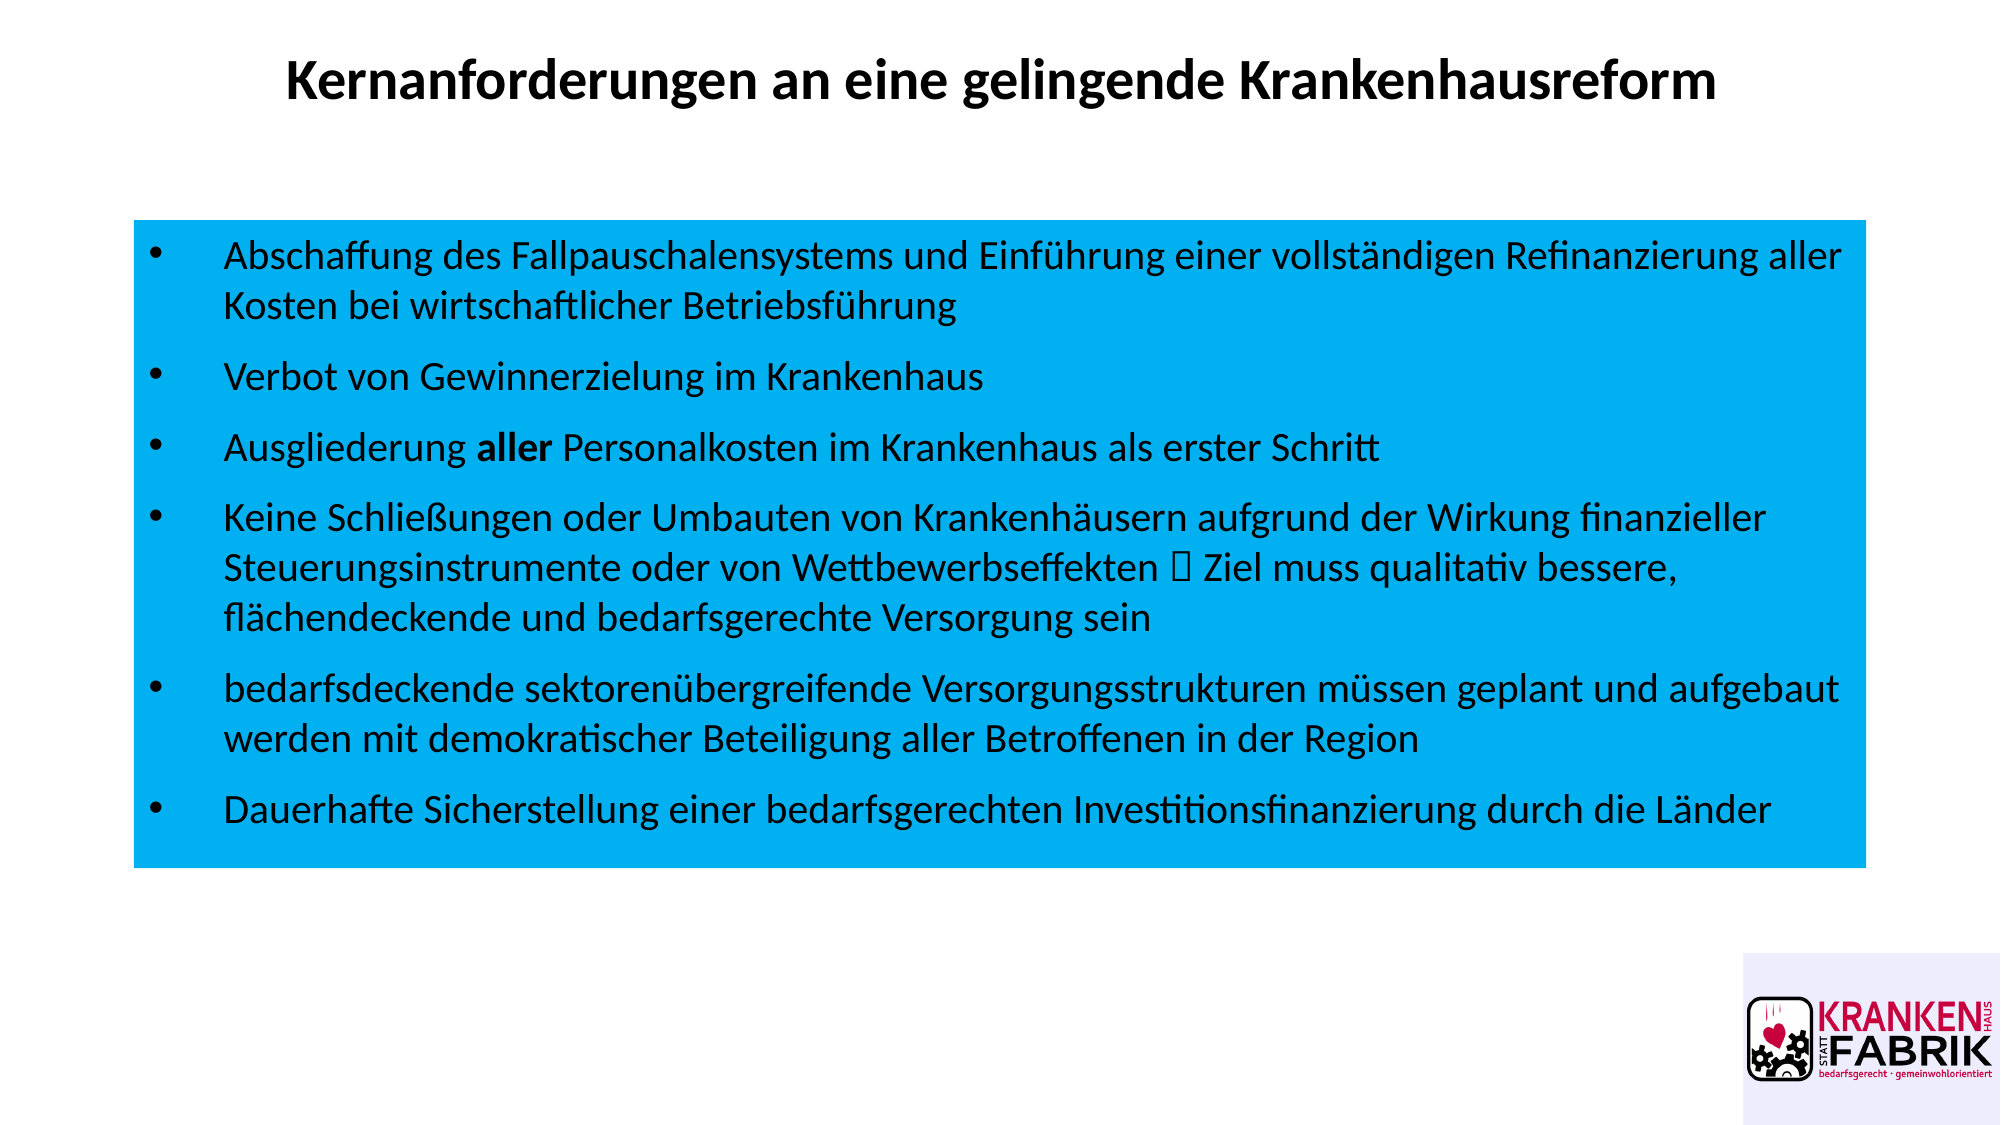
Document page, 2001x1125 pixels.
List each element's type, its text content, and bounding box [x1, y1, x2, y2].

list Abschaffung des Fallpauschalensystems und Einführung einer vollständigen Refinanzierung aller Kosten bei wirtschaftlicher Betriebsführung Verbot von Gewinnerzielung im Krankenhaus Ausgliederung aller Personalkosten im Krankenhaus als erster Schritt Keine Schließungen oder Umbauten von Krankenhäusern aufgrund der Wirkung finanzieller Steuerungsinstrumente oder von Wettbewerbseffekten  Ziel muss qualitativ bessere, flächendeckende und bedarfsgerechte Versorgung sein bedarfsdeckende sektorenübergreifende Versorgungsstrukturen müssen geplant und aufgebaut werden mit demokratischer Beteiligung aller Betroffenen in der Region Dauerhafte Sicherstellung einer bedarfsgerechten Investitionsfinanzierung durch die Länder [133, 220, 1867, 869]
title Kernanforderungen an eine gelingende Krankenhausreform [116, 32, 1888, 129]
picture [1743, 953, 2000, 1125]
